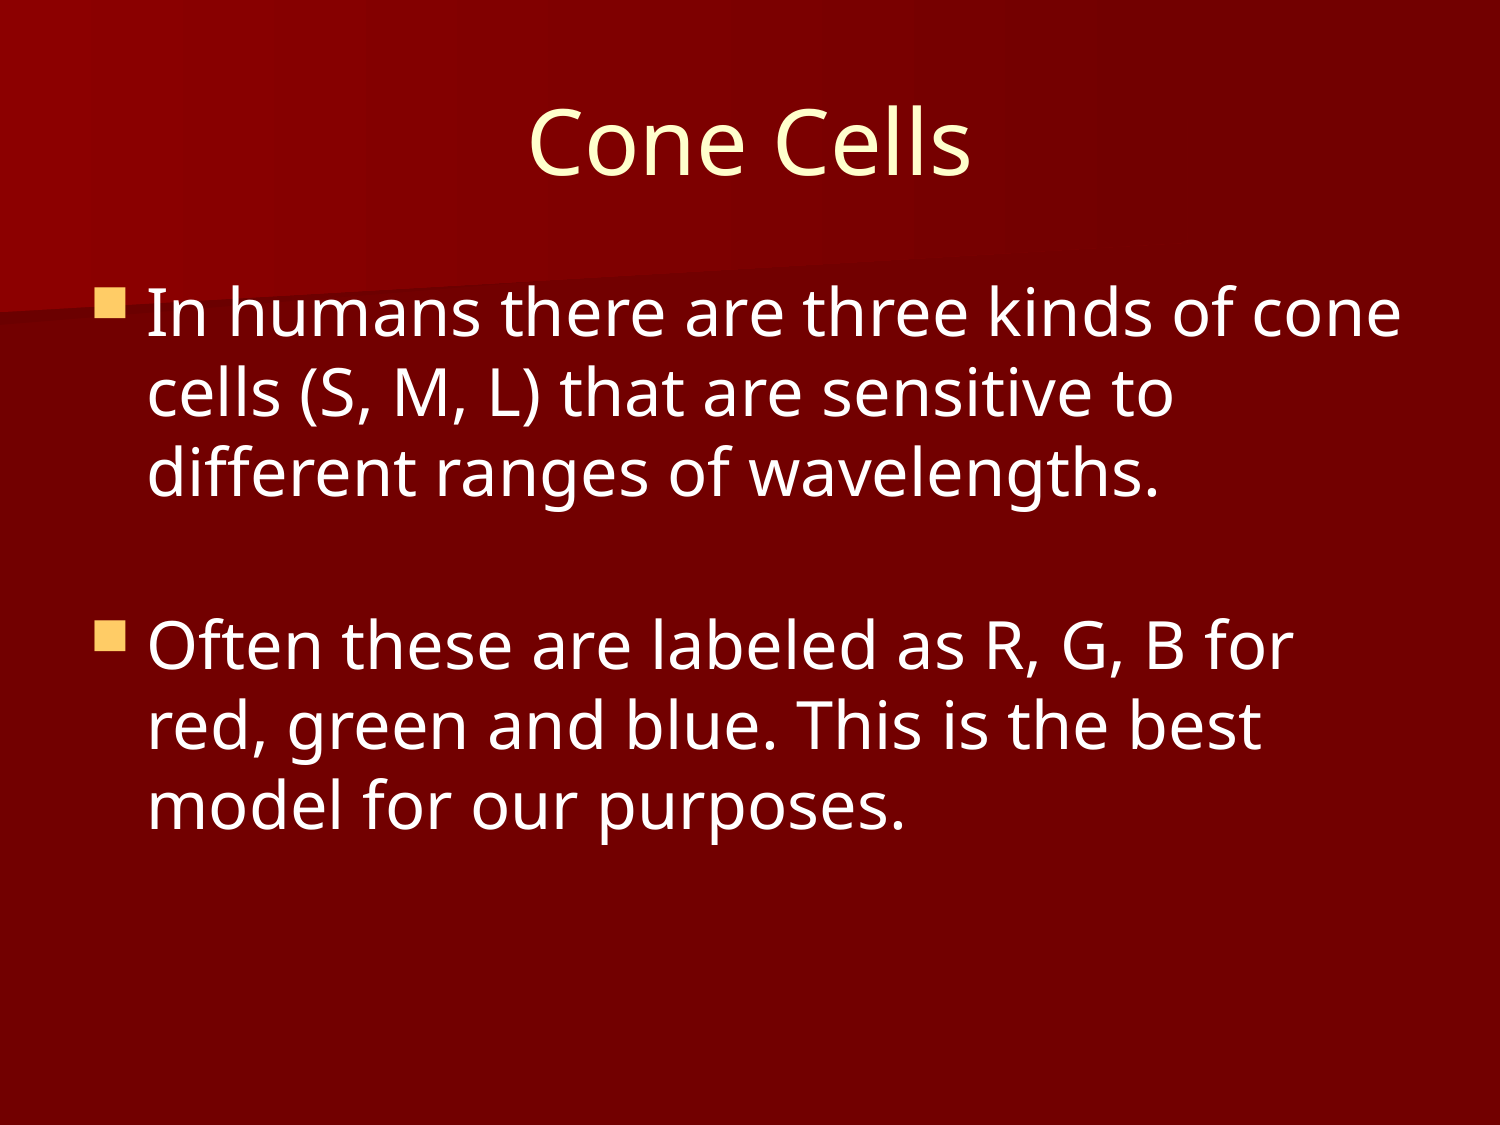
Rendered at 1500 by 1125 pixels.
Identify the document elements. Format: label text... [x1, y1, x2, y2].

list In humans there are three kinds of cone cells (S, M, L) that are sensitive to different ranges of wavelengths. Often these are labeled as R, G, B for red, green and blue. This is the best model for our purposes. [74, 262, 1426, 1001]
title Cone Cells [74, 44, 1426, 233]
